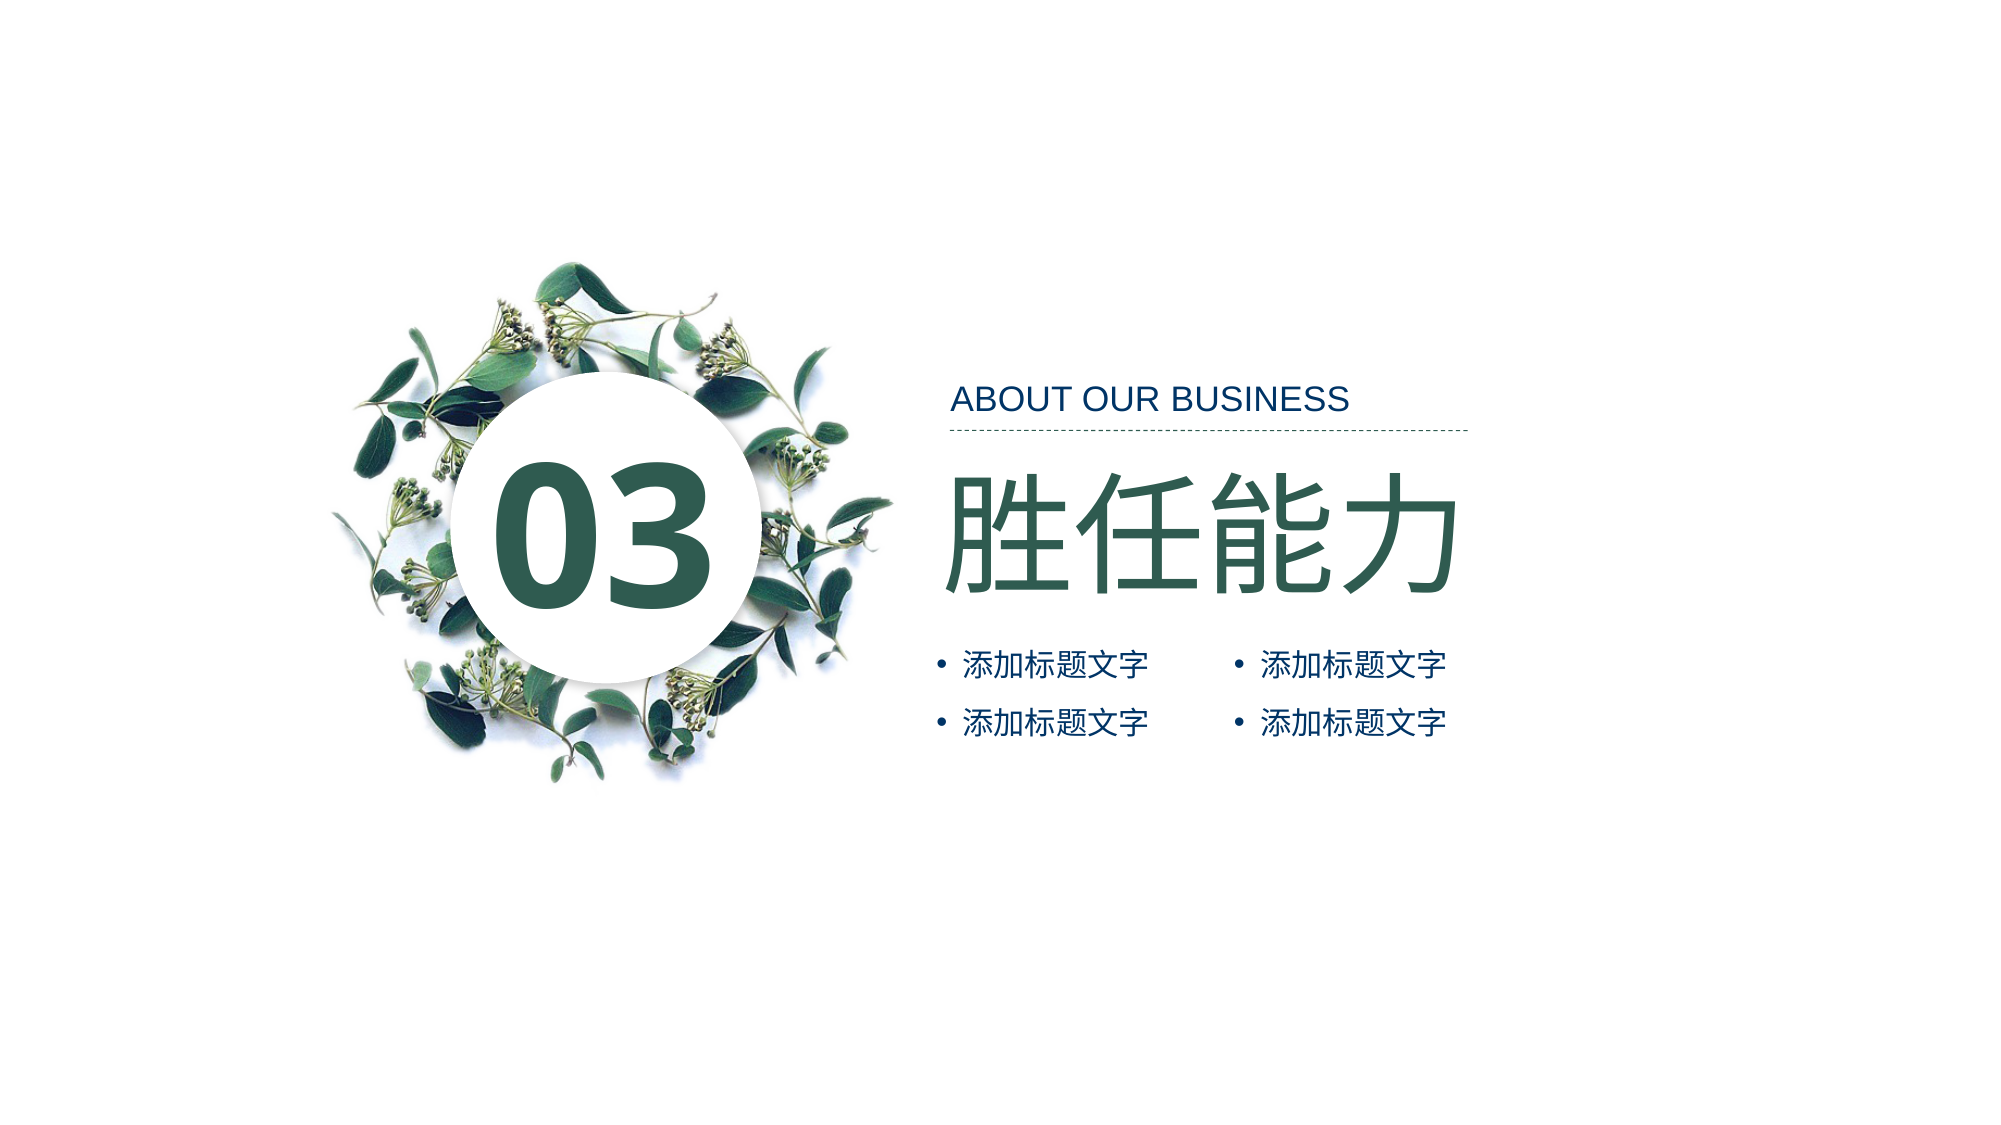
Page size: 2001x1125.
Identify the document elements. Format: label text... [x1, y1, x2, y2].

text_box ABOUT OUR BUSINESS [958, 359, 1652, 426]
text_box 添加标题文字 [958, 696, 1165, 748]
text_box 添加标题文字 [1219, 696, 1463, 748]
text_box 胜任能力 [958, 444, 1851, 617]
text_box 添加标题文字 [1219, 637, 1463, 690]
text_box 添加标题文字 [958, 637, 1165, 690]
picture [262, 242, 958, 800]
